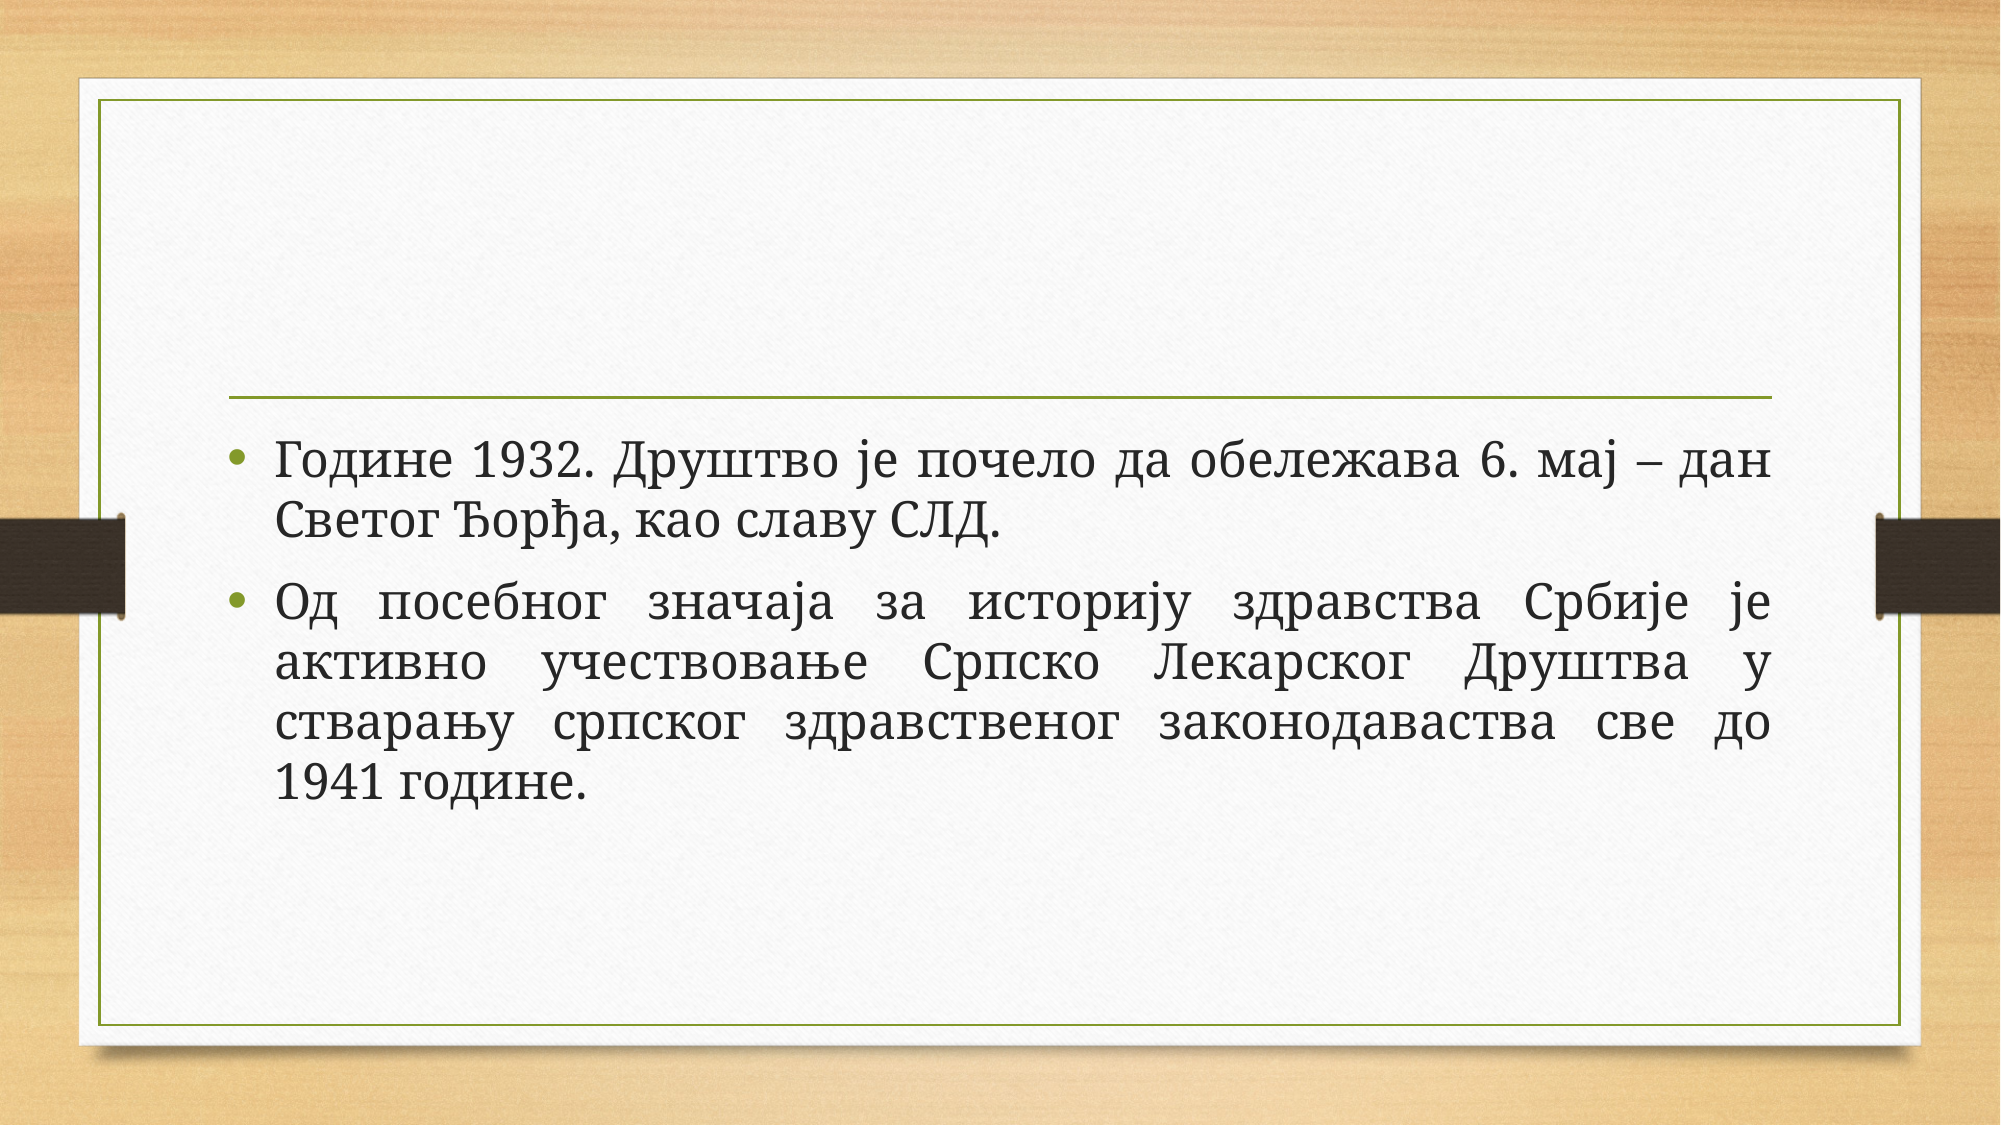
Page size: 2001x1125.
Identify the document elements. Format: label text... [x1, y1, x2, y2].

picture [0, 0, 2001, 1125]
list Године 1932. Друштво је почело да обележава 6. мај – дан Светог Ђорђа, као славу СЛД. Од посебног значаја за историју здравства Србије је активно учествовање Српско Лекарског Друштва у стварању српског здравственог законодаваства све до 1941 године. [212, 419, 1788, 964]
